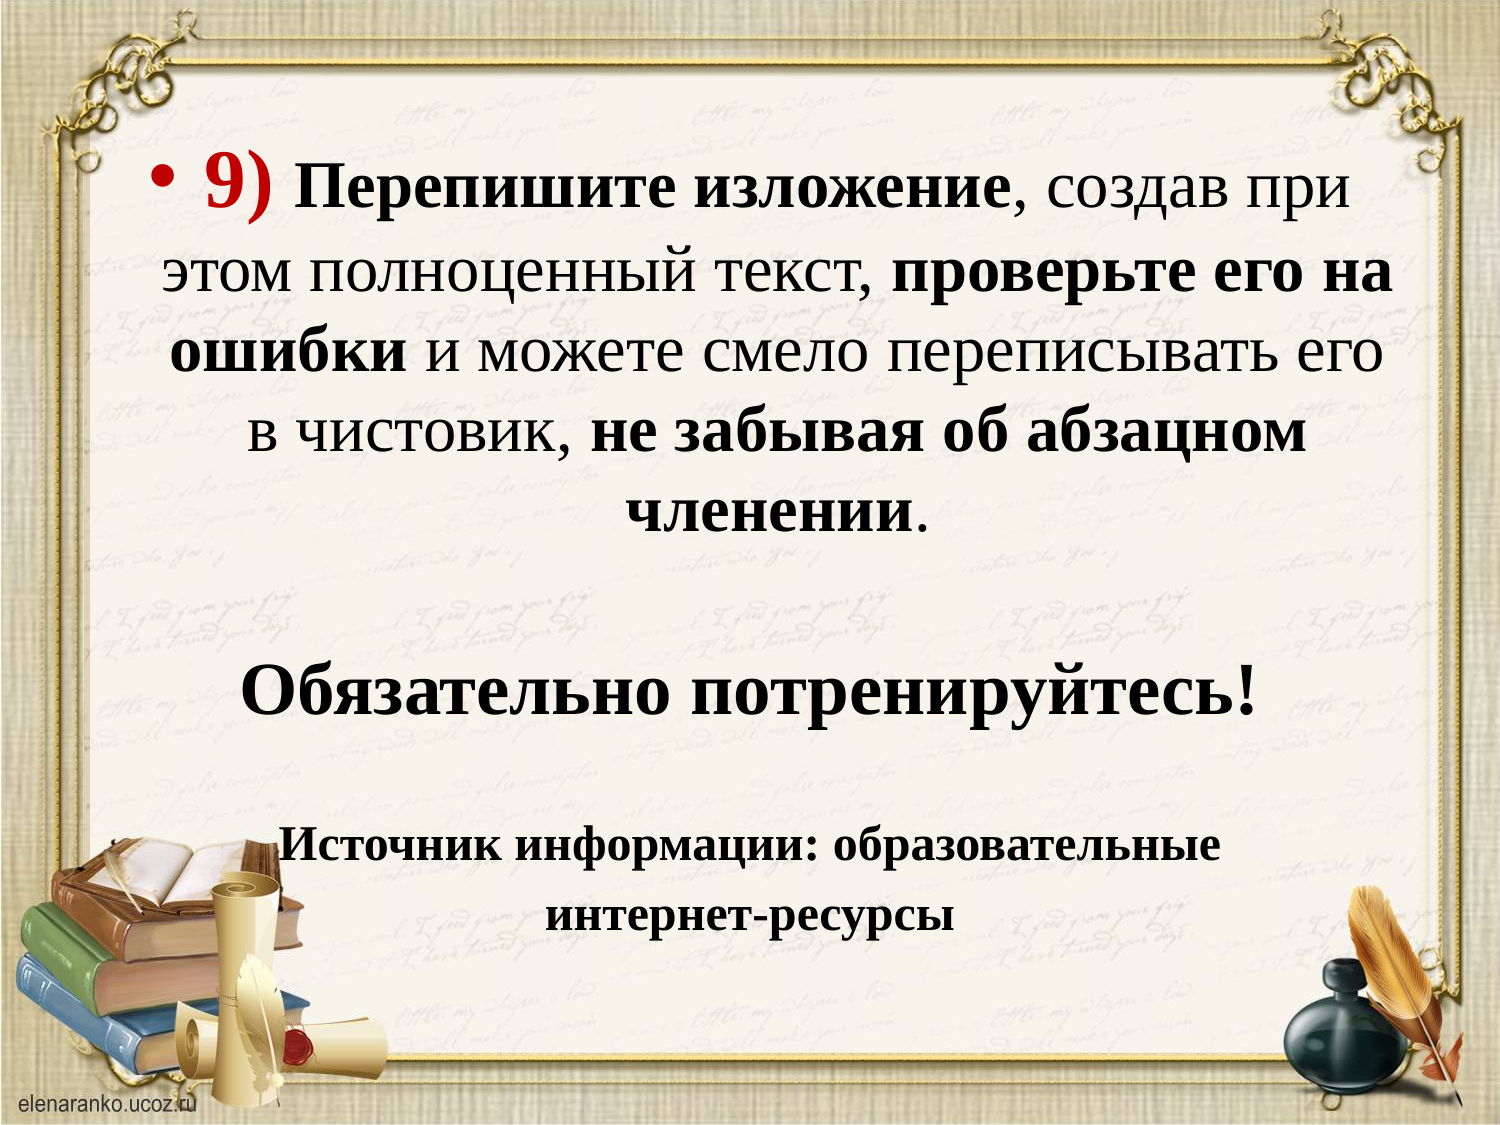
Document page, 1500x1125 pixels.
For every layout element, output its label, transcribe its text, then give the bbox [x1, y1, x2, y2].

picture [0, 0, 1500, 1125]
list 9) Перепишите изложение, создав при этом полноценный текст, проверьте его на ошибки и можете смело переписывать его в чистовик, не забывая об абзацном членении. Обязательно потренируйтесь! Источник информации: образовательные интернет-ресурсы [75, 117, 1425, 1005]
